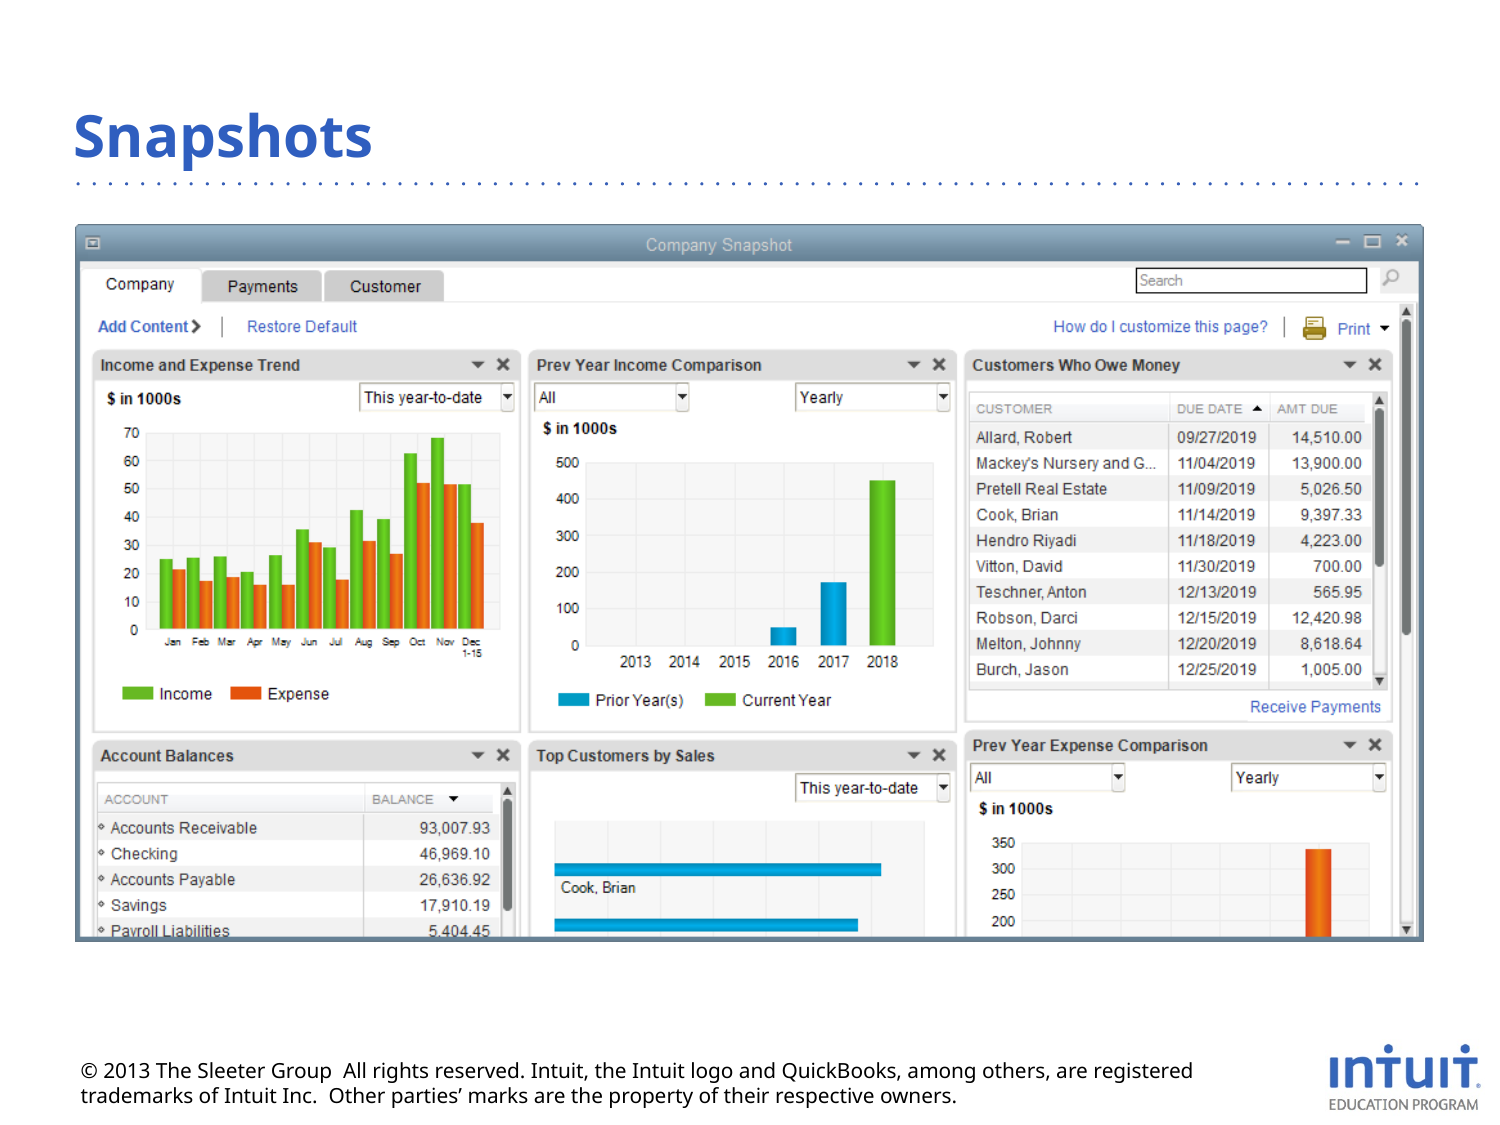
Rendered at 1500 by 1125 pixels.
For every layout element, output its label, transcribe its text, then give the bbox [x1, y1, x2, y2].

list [74, 224, 1425, 942]
picture [1325, 1039, 1485, 1116]
title Snapshots [73, 62, 1424, 169]
